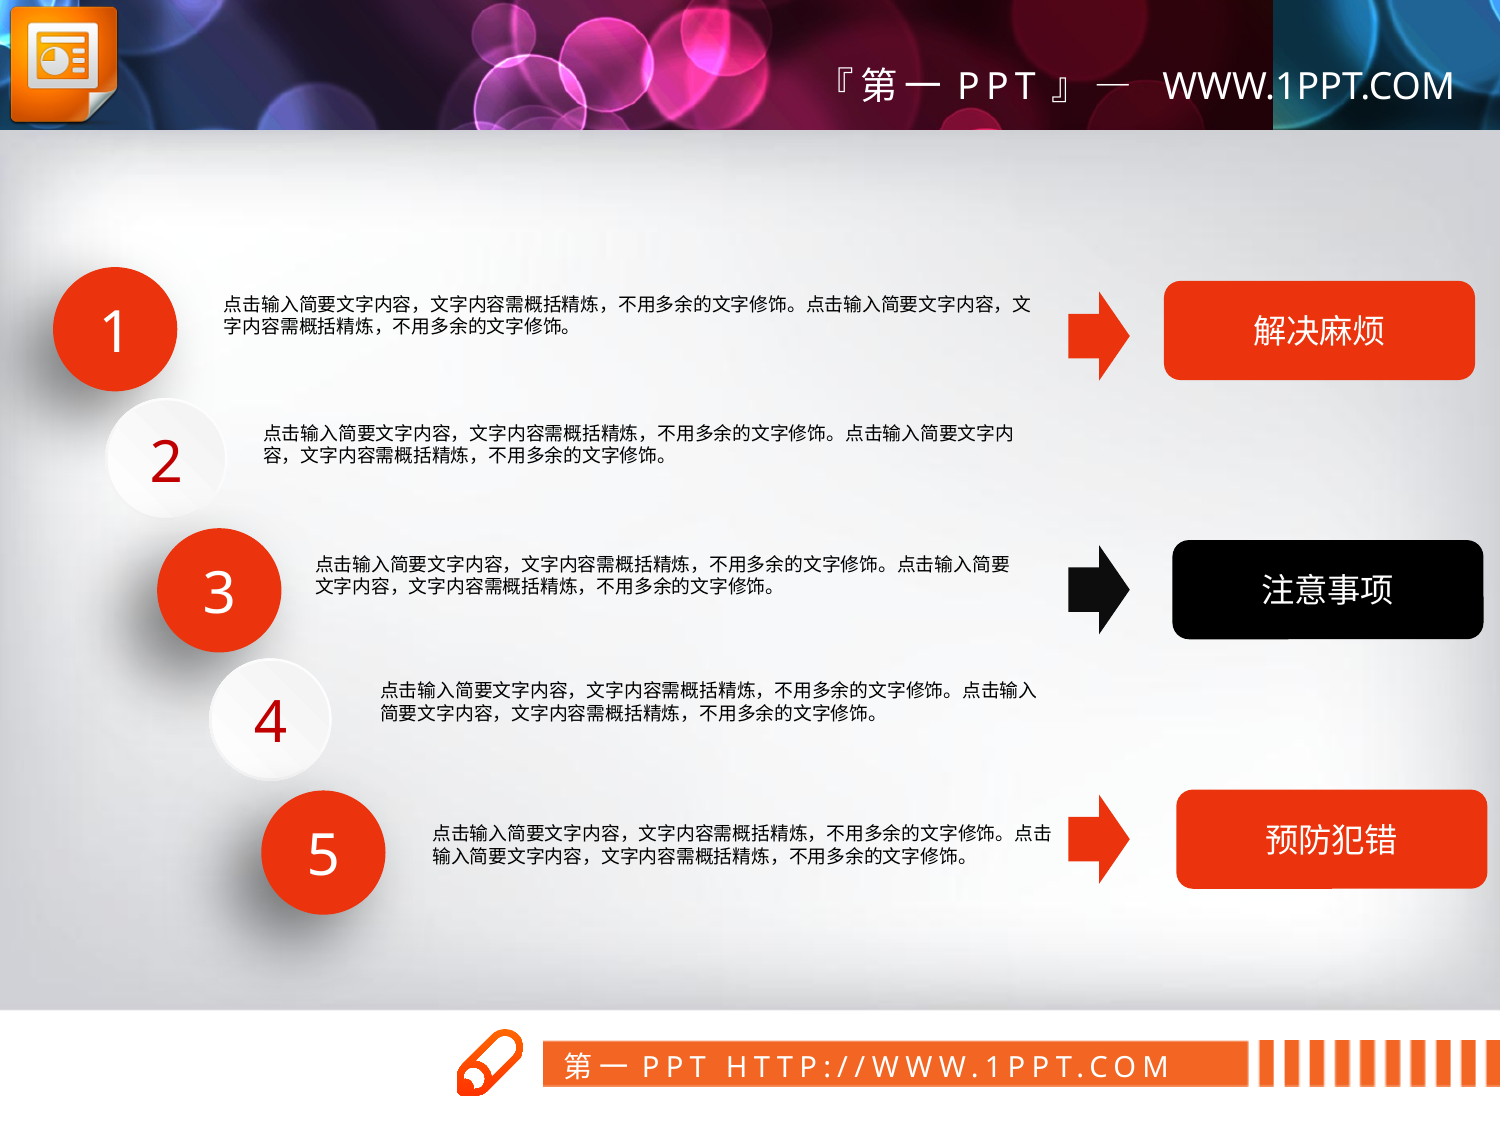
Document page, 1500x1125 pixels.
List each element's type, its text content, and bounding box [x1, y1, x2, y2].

text_box 点击输入简要文字内容，文字内容需概括精炼，不用多余的文字修饰。点击输入简要文字内容，文字内容需概括精炼，不用多余的文字修饰。 [417, 814, 1069, 875]
text_box [1068, 794, 1130, 884]
text_box 点击输入简要文字内容，文字内容需概括精炼，不用多余的文字修饰。点击输入简要文字内容，文字内容需概括精炼，不用多余的文字修饰。 [209, 284, 1056, 345]
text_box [1163, 280, 1476, 381]
picture [543, 1040, 1500, 1087]
text_box 点击输入简要文字内容，文字内容需概括精炼，不用多余的文字修饰。点击输入简要文字内容，文字内容需概括精炼，不用多余的文字修饰。 [300, 545, 1041, 605]
text_box 3 [157, 528, 282, 653]
text_box 点击输入简要文字内容，文字内容需概括精炼，不用多余的文字修饰。点击输入简要文字内容，文字内容需概括精炼，不用多余的文字修饰。 [248, 414, 1056, 474]
picture [0, 0, 1500, 1012]
text_box 点击输入简要文字内容，文字内容需概括精炼，不用多余的文字修饰。点击输入简要文字内容，文字内容需概括精炼，不用多余的文字修饰。 [365, 671, 1056, 732]
text_box 1 [53, 267, 178, 392]
text_box [1068, 545, 1130, 635]
text_box [1068, 291, 1130, 381]
text_box 5 [261, 790, 386, 915]
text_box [104, 397, 228, 521]
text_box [1176, 789, 1488, 889]
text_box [208, 658, 332, 781]
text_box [1172, 539, 1484, 640]
